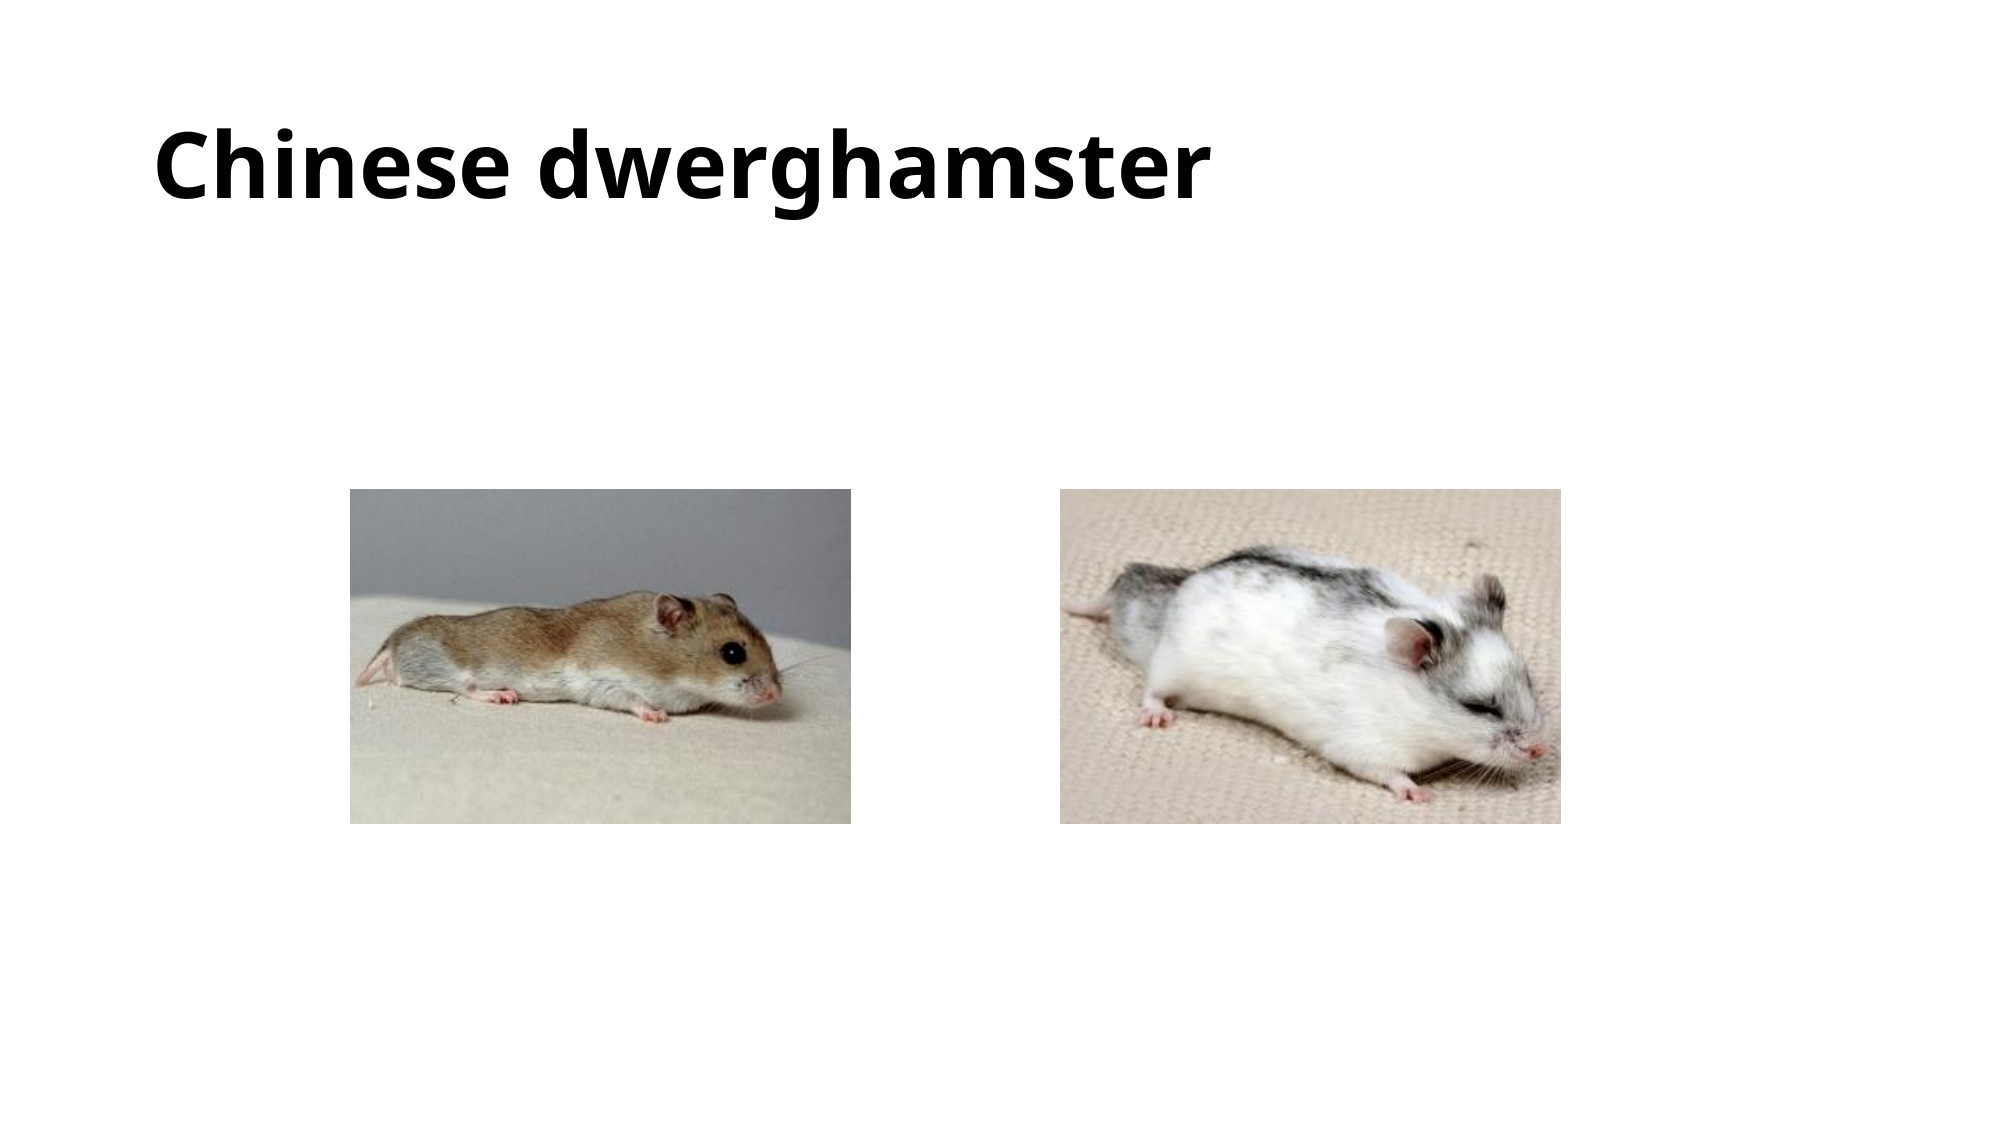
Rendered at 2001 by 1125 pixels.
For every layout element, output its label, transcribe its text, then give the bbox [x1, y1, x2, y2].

title Chinese dwerghamster [137, 59, 1863, 278]
picture [1060, 489, 1561, 824]
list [350, 489, 851, 824]
